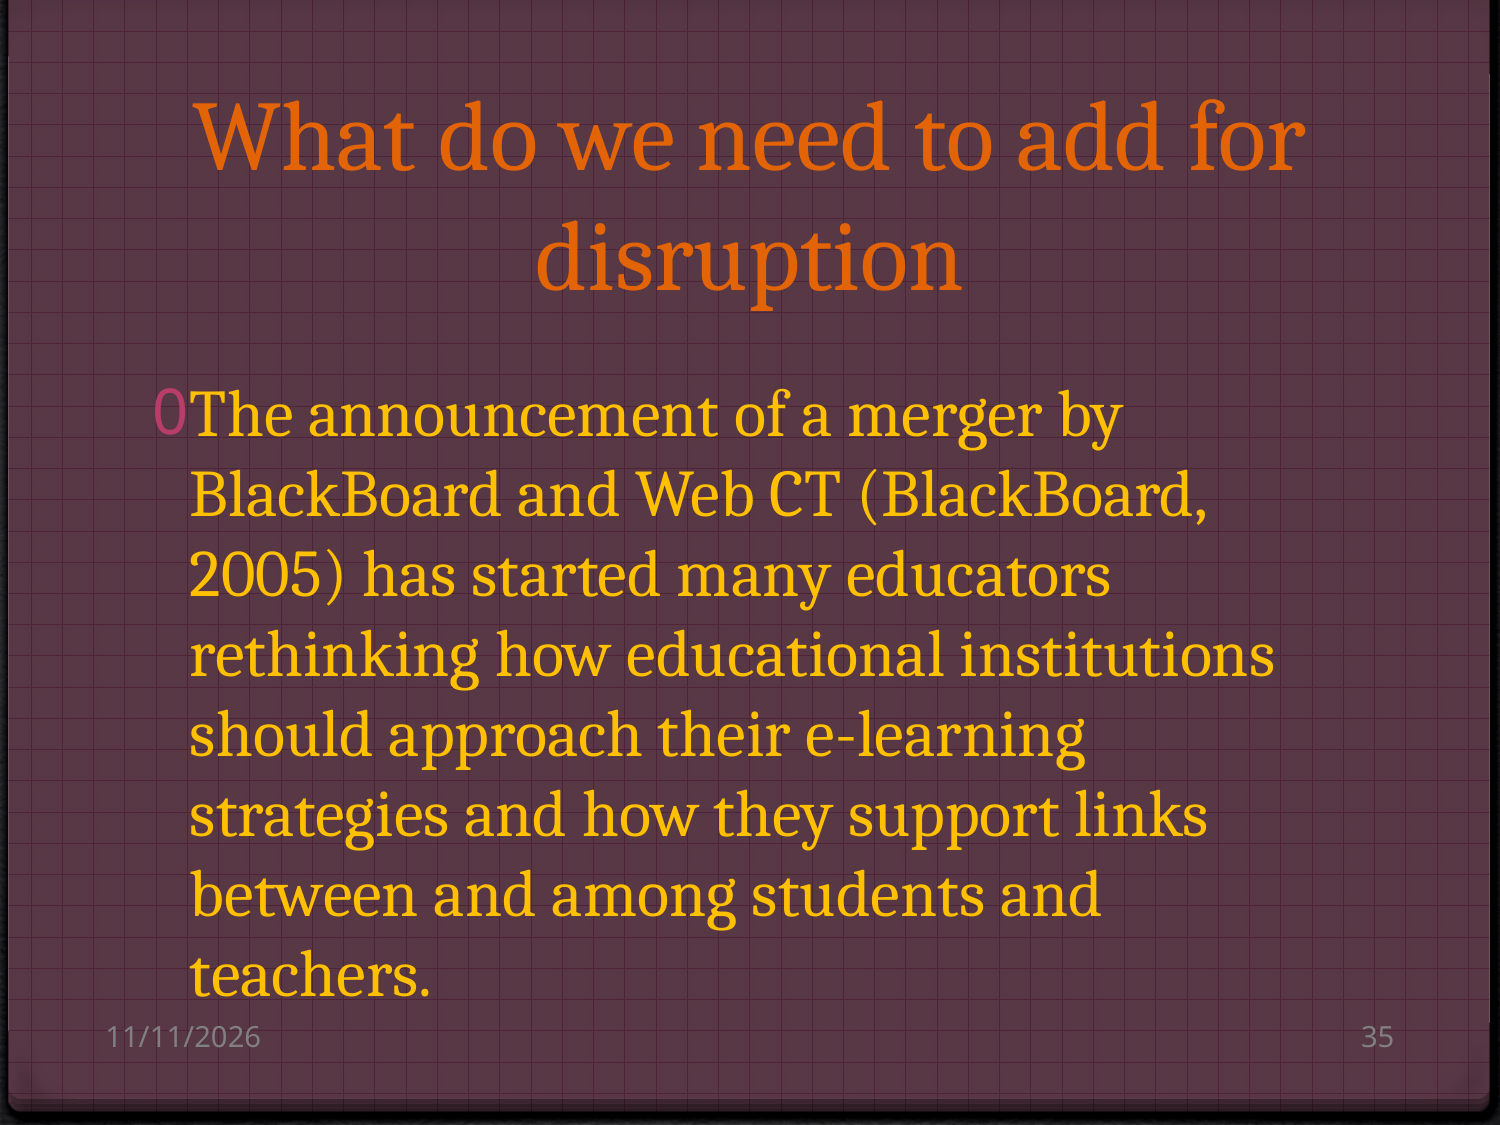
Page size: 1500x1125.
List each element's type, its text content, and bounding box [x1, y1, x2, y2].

list The announcement of a merger by BlackBoard and Web CT (BlackBoard, 2005) has started many educators rethinking how educational institutions should approach their e-learning strategies and how they support links between and among students and teachers. [137, 362, 1363, 983]
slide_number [90, 1008, 441, 1069]
picture [0, 0, 1500, 1125]
title What do we need to add for disruption [90, 71, 1410, 309]
slide_number 35 [1059, 1008, 1410, 1069]
